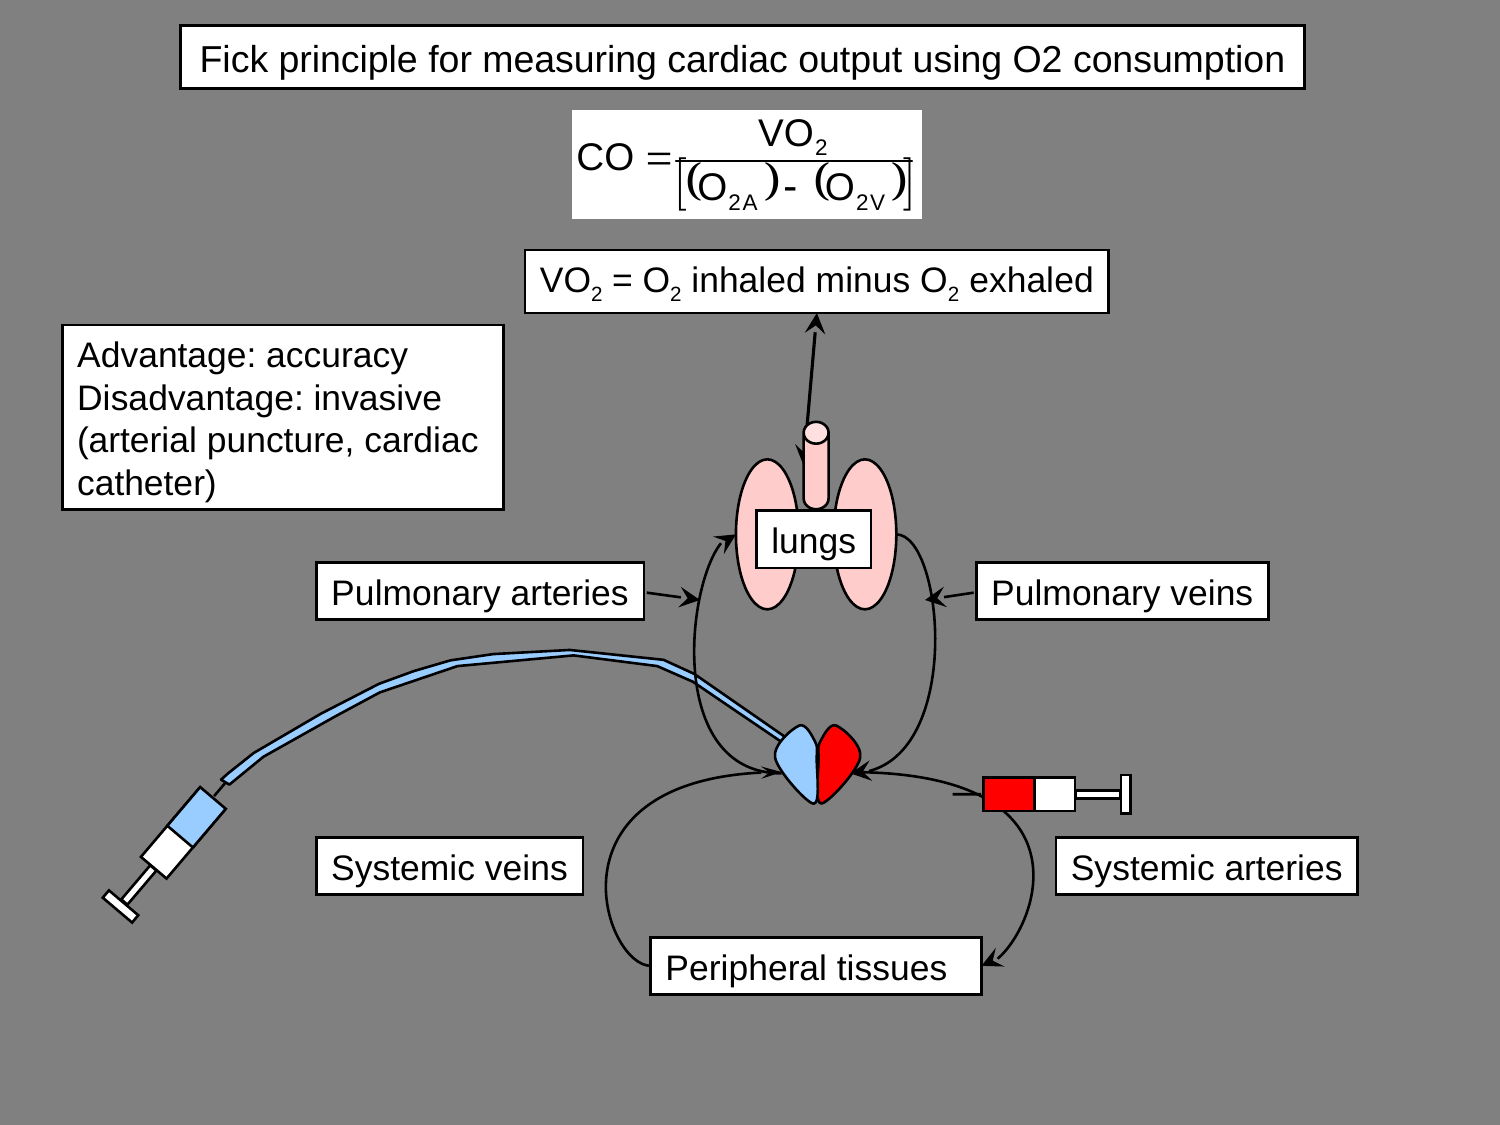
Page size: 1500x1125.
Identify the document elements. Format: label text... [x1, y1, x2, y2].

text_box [62, 249, 1360, 998]
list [571, 109, 922, 219]
title Fick principle for measuring cardiac output using O2 consumption [179, 24, 1306, 90]
